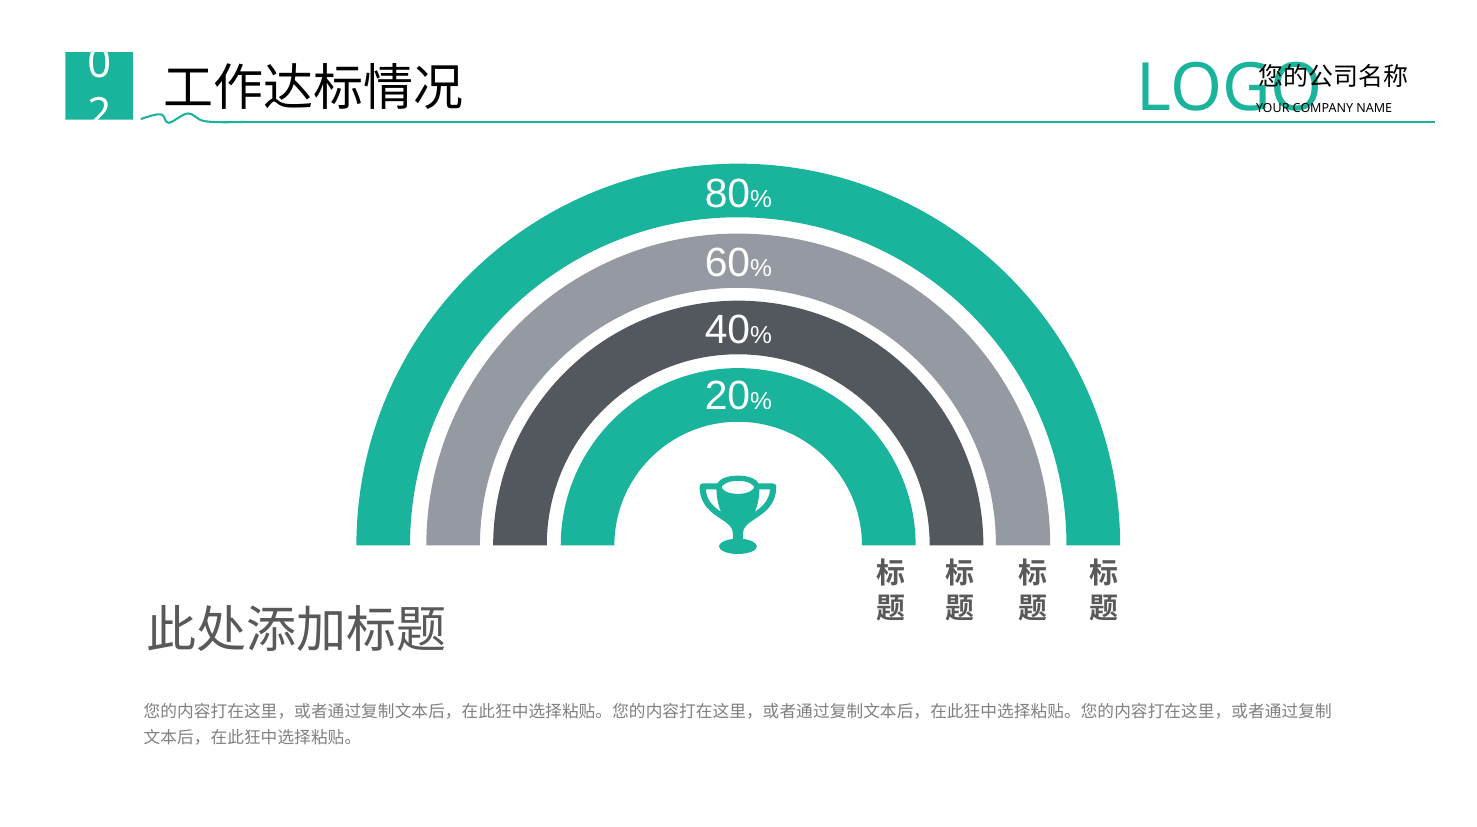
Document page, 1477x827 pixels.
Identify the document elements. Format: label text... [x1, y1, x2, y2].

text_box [1121, 35, 1477, 132]
text_box [787, 305, 984, 546]
text_box [426, 237, 689, 546]
text_box [560, 374, 710, 546]
text_box [140, 112, 246, 124]
text_box [356, 166, 689, 546]
text_box [787, 166, 1121, 546]
text_box 此处添加标题 [76, 589, 517, 665]
text_box [493, 305, 689, 546]
text_box 标题 [861, 546, 908, 632]
text_box [766, 374, 916, 546]
text_box 80% [689, 159, 787, 224]
text_box 02 [64, 51, 134, 121]
text_box [356, 222, 1120, 658]
text_box [699, 475, 777, 554]
text_box [356, 125, 1120, 523]
text_box 工作达标情况 [148, 47, 489, 121]
text_box [787, 237, 1051, 546]
text_box 标题 [1003, 546, 1051, 632]
text_box 60% [689, 228, 787, 293]
text_box 40% [689, 295, 787, 360]
text_box 20% [689, 360, 787, 425]
text_box 标题 [931, 546, 984, 632]
text_box 标题 [1074, 546, 1121, 632]
text_box 您的内容打在这里，或者通过复制文本后，在此狂中选择粘贴。您的内容打在这里，或者通过复制文本后，在此狂中选择粘贴。您的内容打在这里，或者通过复制文本后，在此狂中选择粘贴。 [128, 687, 1356, 755]
